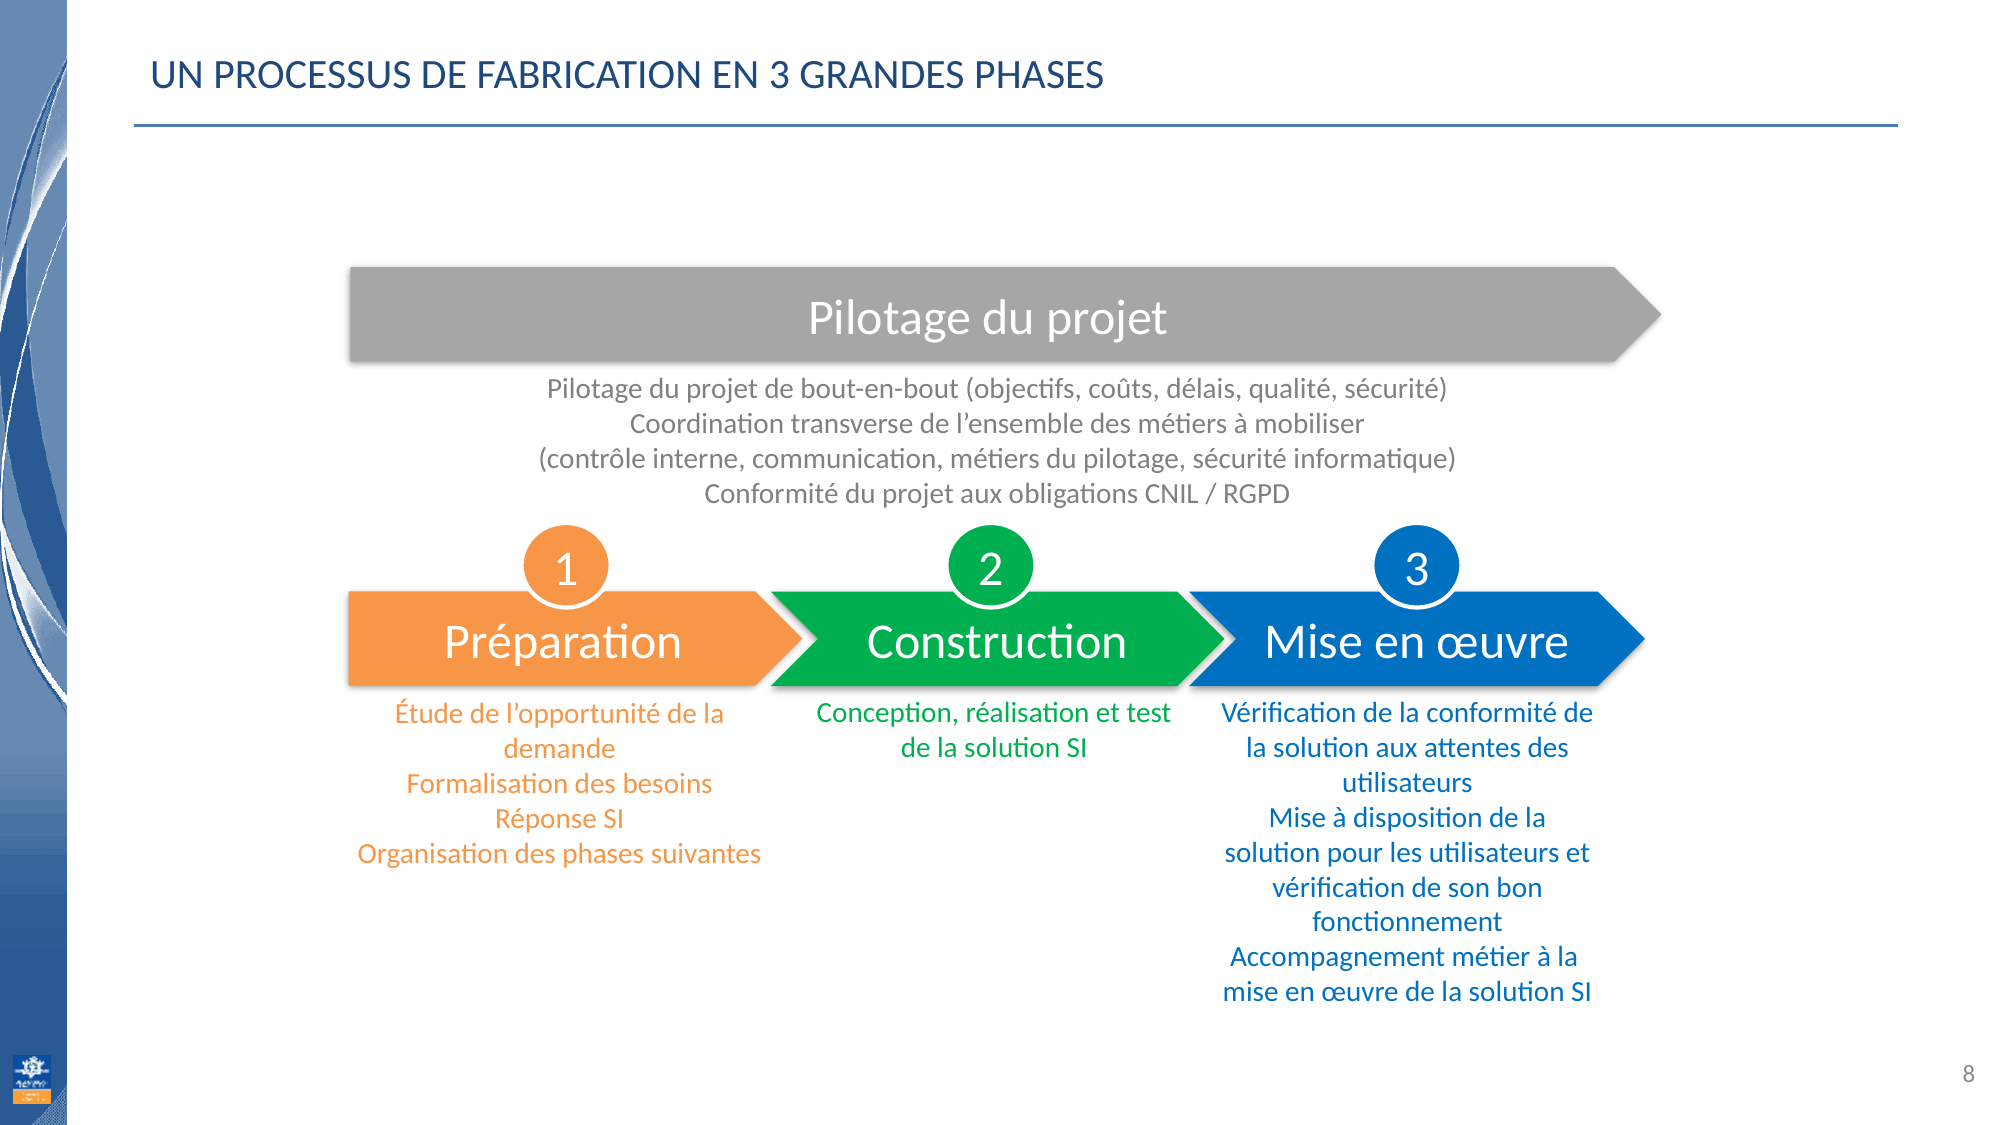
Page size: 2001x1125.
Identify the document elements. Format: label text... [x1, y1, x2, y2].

picture [13, 1055, 51, 1104]
text_box Étude de l’opportunité de la demande Formalisation des besoins Réponse SI Organisation des phases suivantes [347, 686, 773, 1013]
text_box 3 [1370, 535, 1464, 610]
text_box Vérification de la conformité de la solution aux attentes des utilisateurs Mise à disposition de la solution pour les utilisateurs et vérification de son bon fonctionnement Accompagnement métier à la mise en œuvre de la solution SI [1210, 685, 1604, 1012]
text_box Pilotage du projet [347, 264, 1665, 364]
text_box Pilotage du projet de bout-en-bout (objectifs, coûts, délais, qualité, sécurité) Coordination transverse de l’ensemble des métiers à mobiliser (contrôle interne, communication, métiers du pilotage, sécurité informatique) Conformité du projet aux obligations CNIL / RGPD [348, 362, 1647, 535]
text_box Construction [767, 588, 1224, 690]
slide_number 8 [1921, 1042, 1991, 1103]
text_box Mise en œuvre [1186, 588, 1649, 690]
text_box 1 [519, 535, 613, 610]
text_box Préparation [345, 588, 805, 689]
text_box 2 [944, 535, 1038, 610]
text_box Conception, réalisation et test de la solution SI [779, 685, 1209, 1012]
title Un processus de fabrication en 3 grandes phases [135, 19, 1898, 126]
